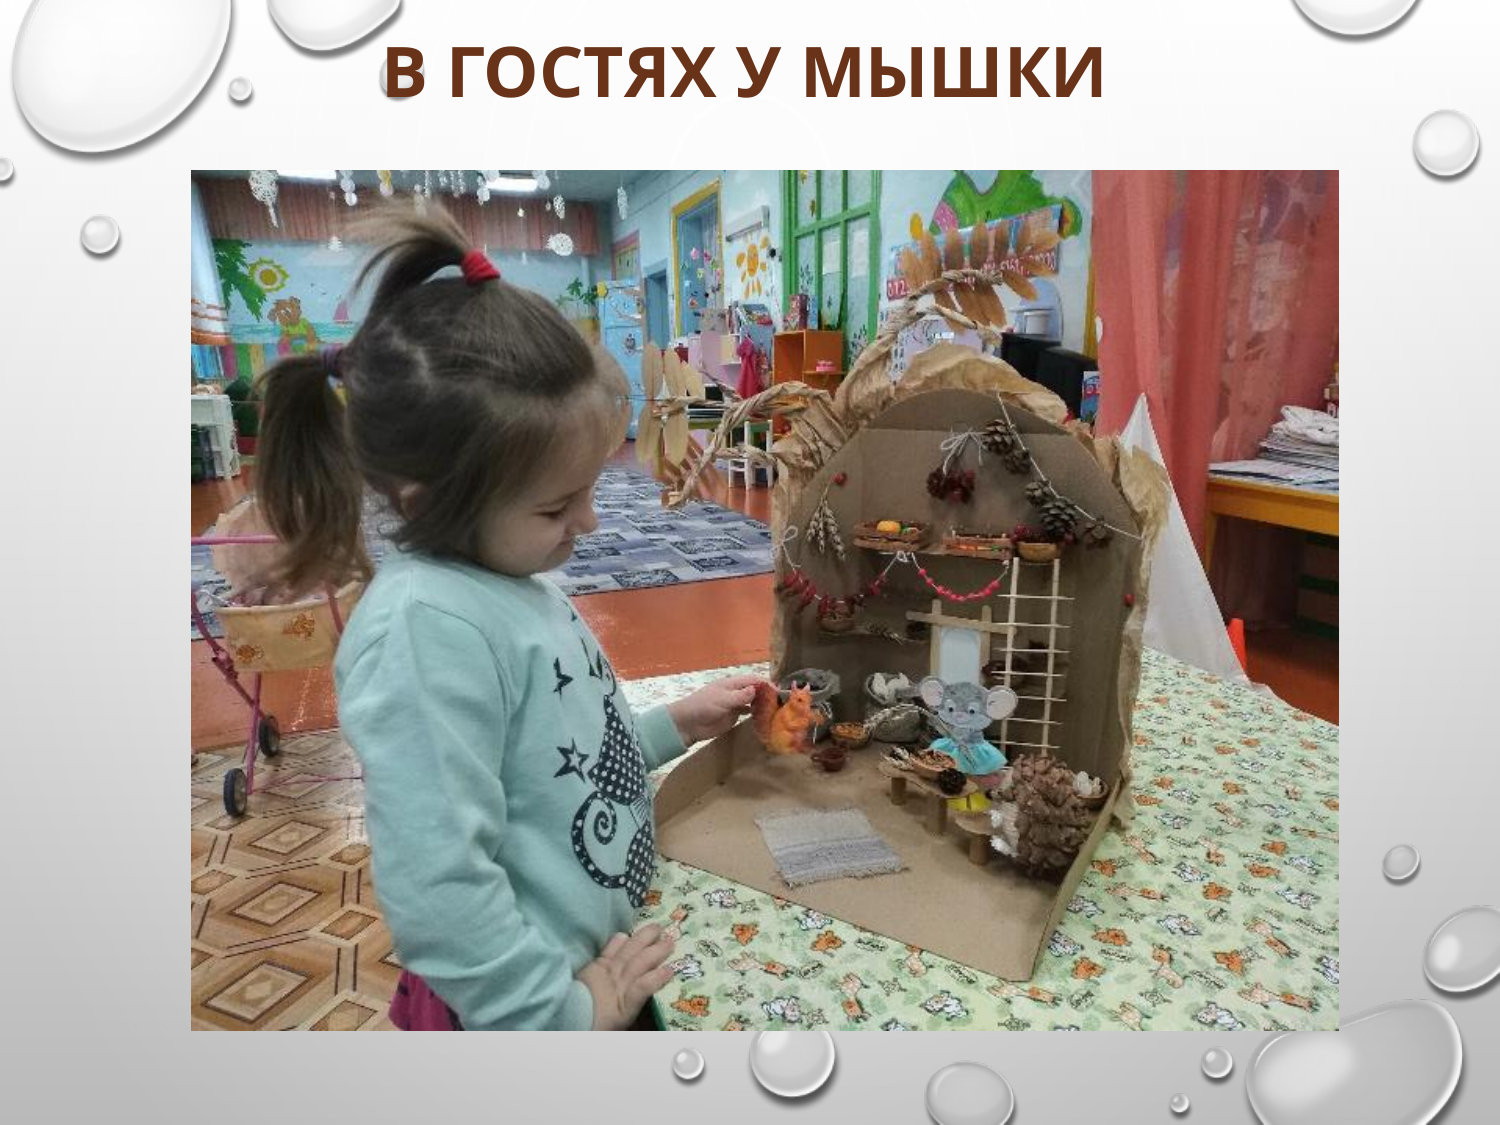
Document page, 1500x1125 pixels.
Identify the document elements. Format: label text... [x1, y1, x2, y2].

title В гостях у мышки [112, 29, 1378, 121]
picture [0, 0, 1500, 1125]
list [191, 170, 1339, 1032]
